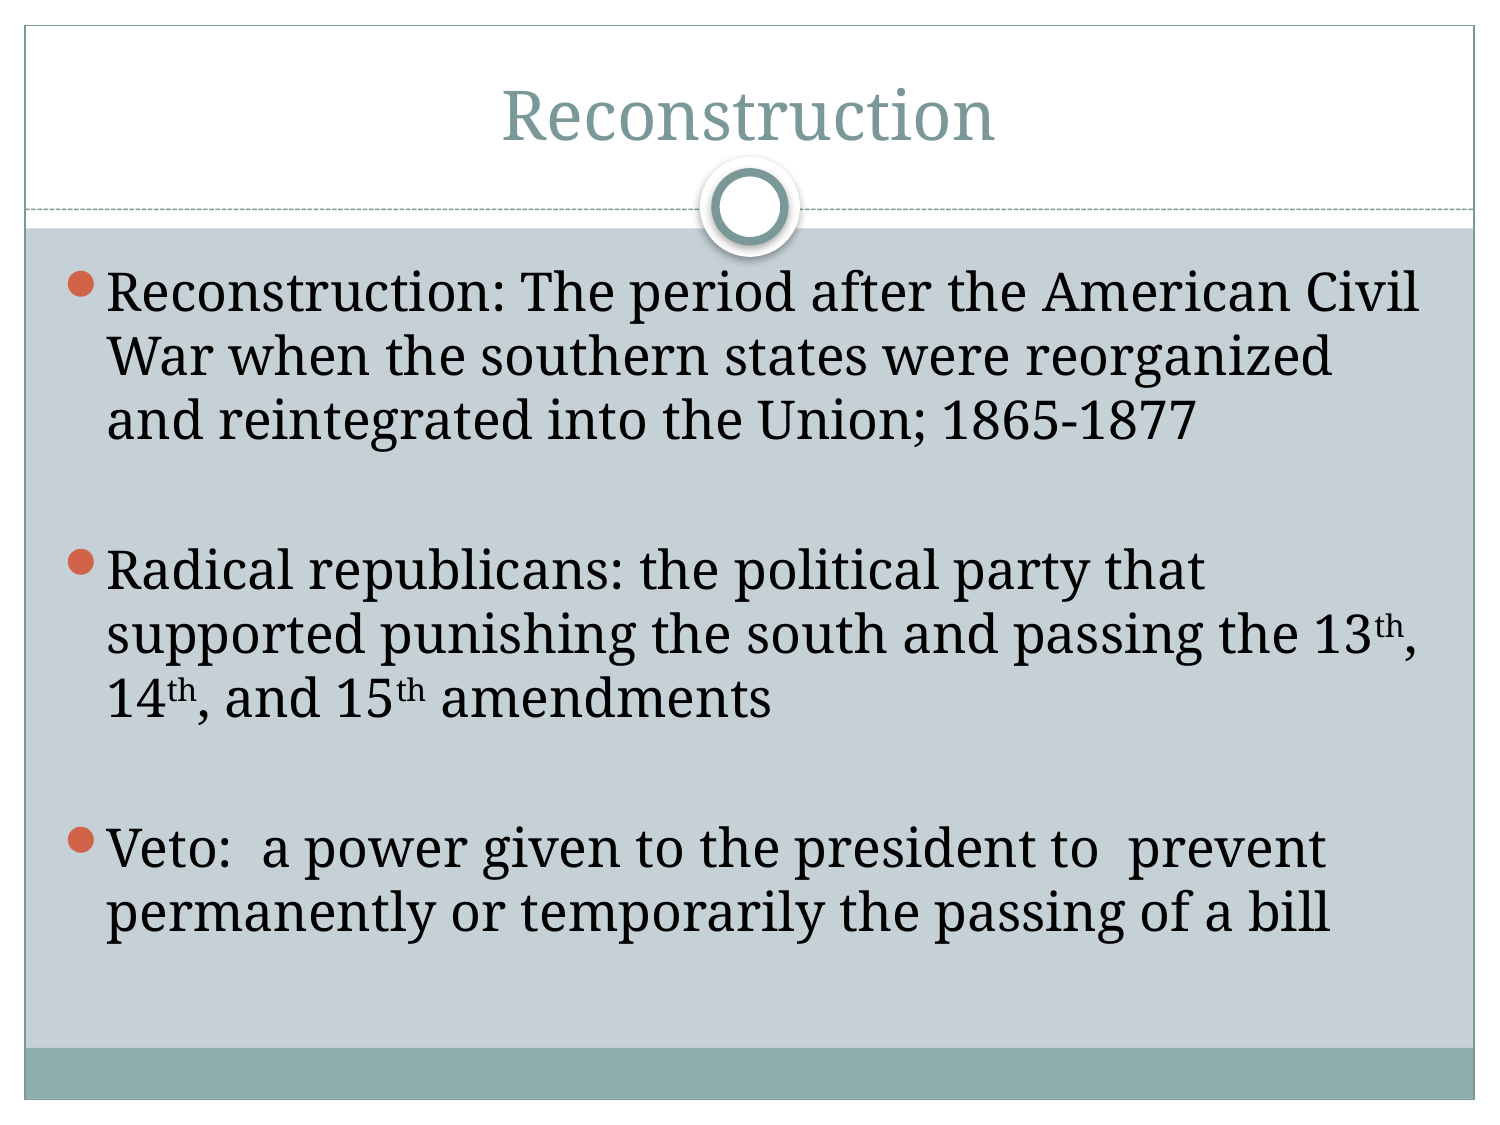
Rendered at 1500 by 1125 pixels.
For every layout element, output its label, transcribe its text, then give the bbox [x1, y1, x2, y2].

list Reconstruction: The period after the American Civil War when the southern states were reorganized and reintegrated into the Union; 1865-1877 Radical republicans: the political party that supported punishing the south and passing the 13th, 14th, and 15th amendments Veto: a power given to the president to prevent permanently or temporarily the passing of a bill [49, 250, 1445, 1001]
title Reconstruction [49, 37, 1450, 162]
